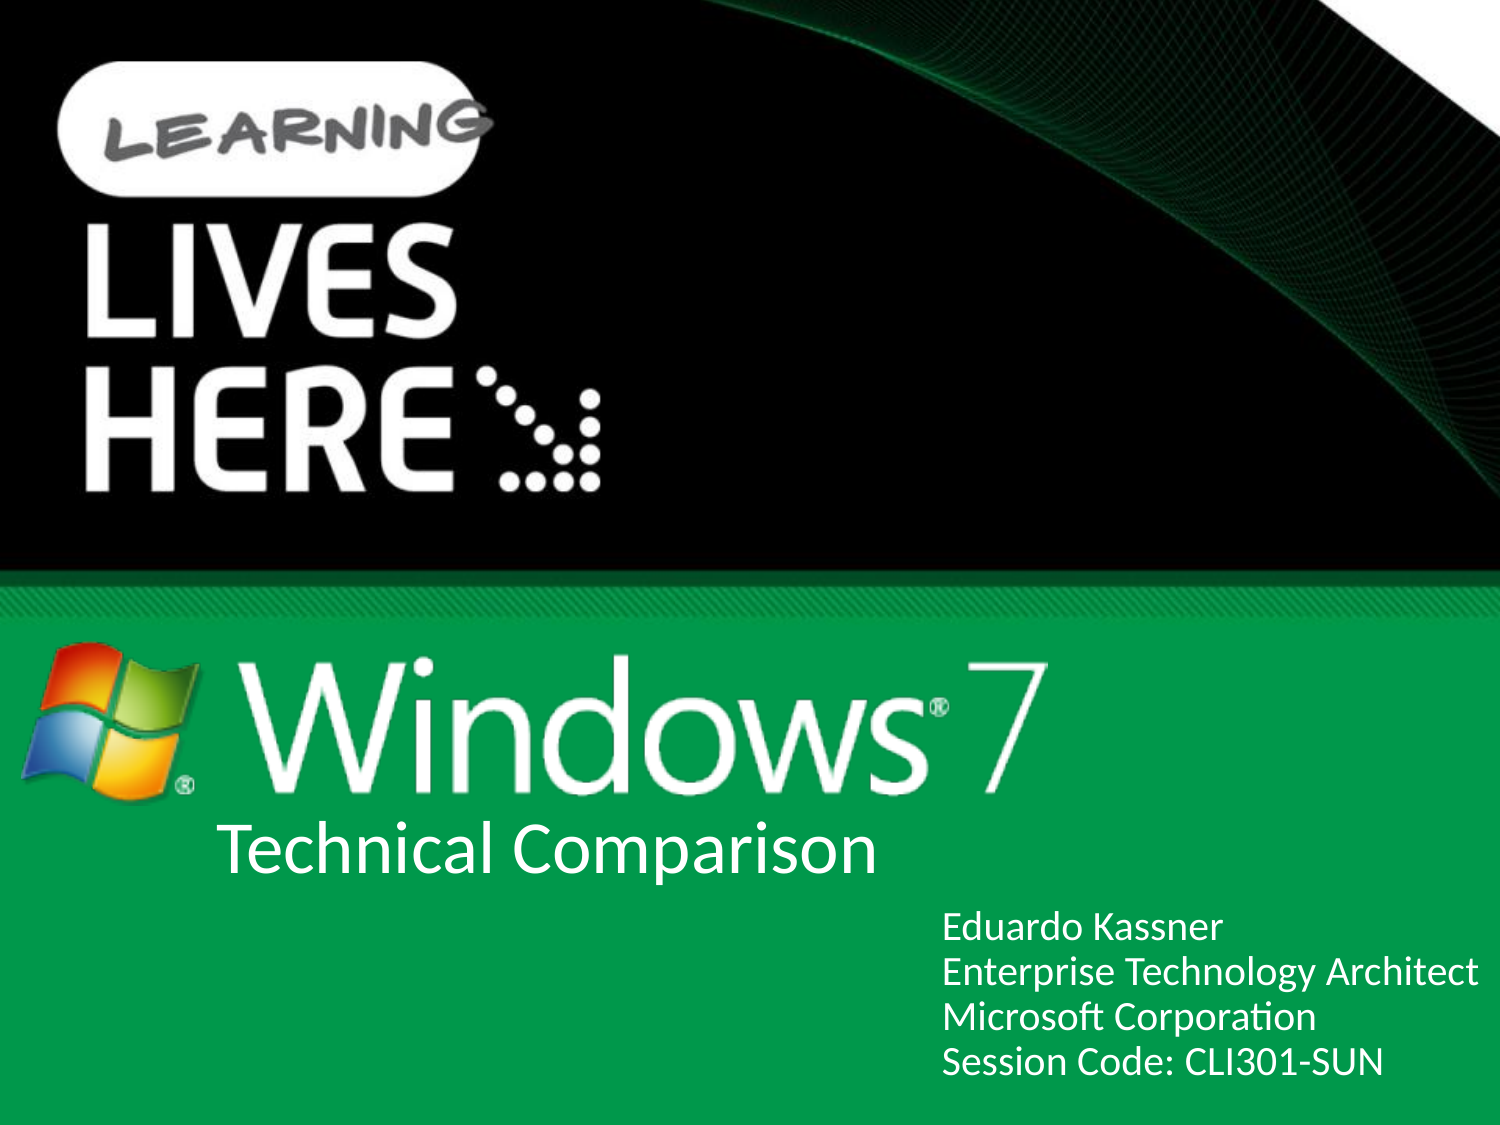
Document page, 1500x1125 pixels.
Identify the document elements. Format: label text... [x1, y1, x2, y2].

title Technical Comparison [216, 809, 1091, 931]
picture [0, 0, 1500, 1125]
subtitle Eduardo Kassner Enterprise Technology Architect Microsoft Corporation Session Code: CLI301-SUN [941, 904, 1500, 981]
